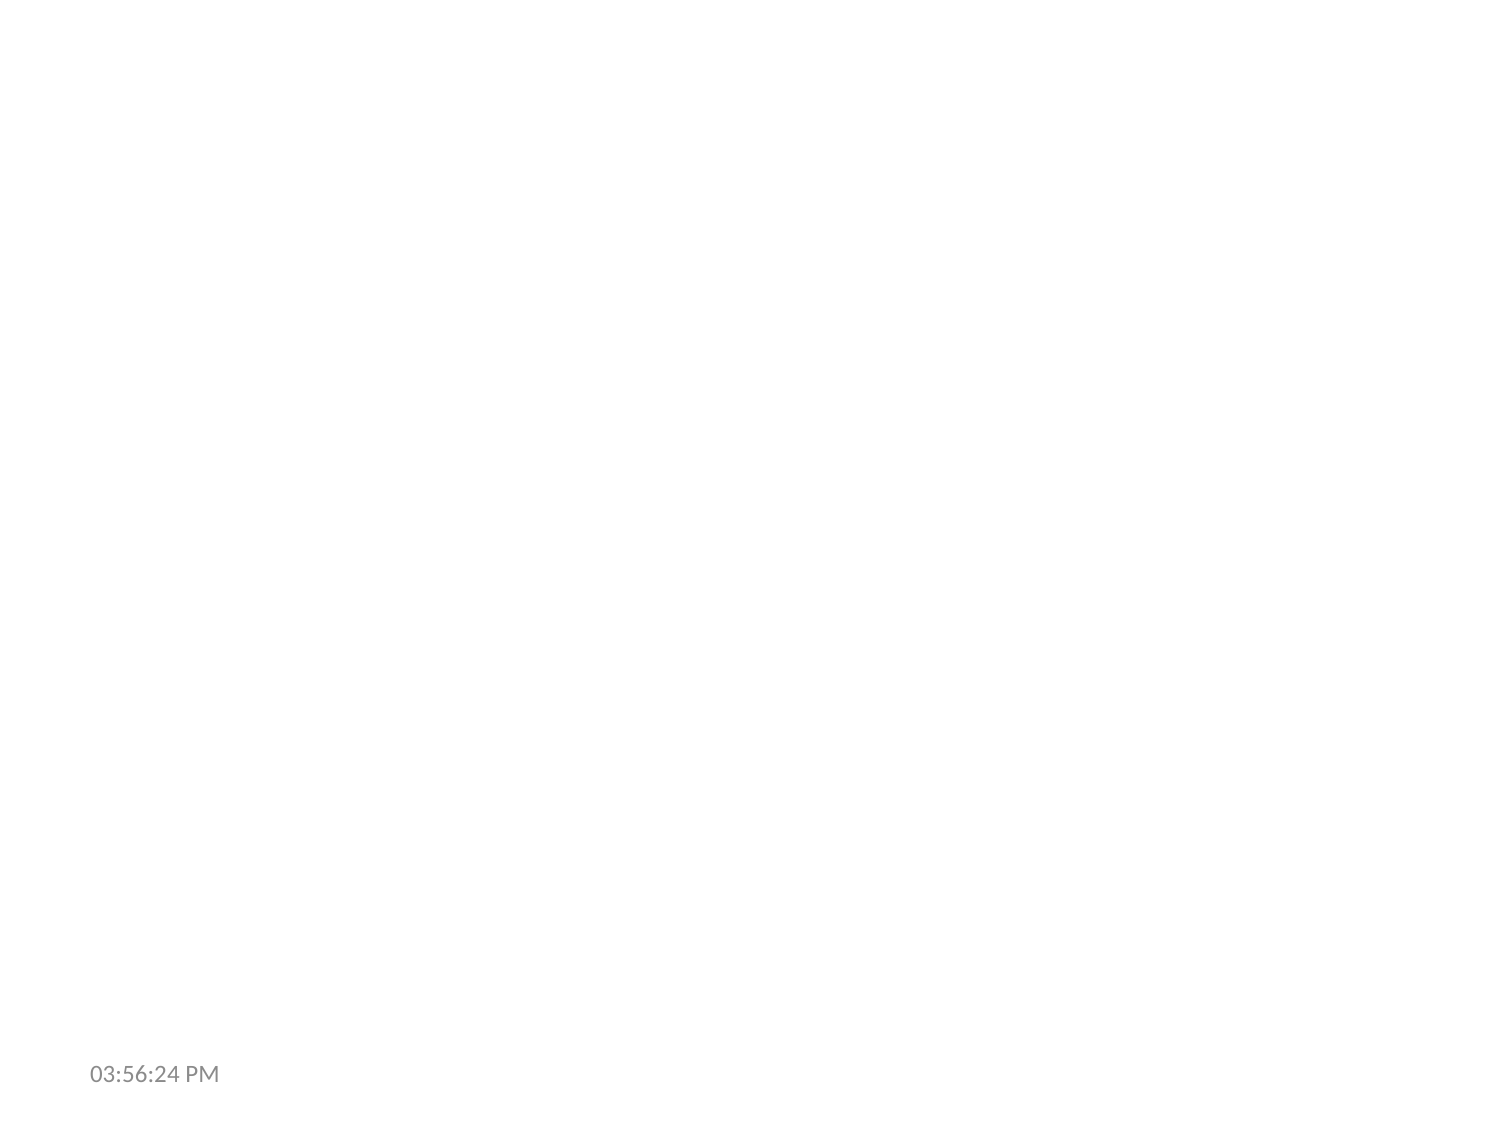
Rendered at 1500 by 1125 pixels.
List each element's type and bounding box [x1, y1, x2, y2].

slide_number [75, 1042, 425, 1103]
